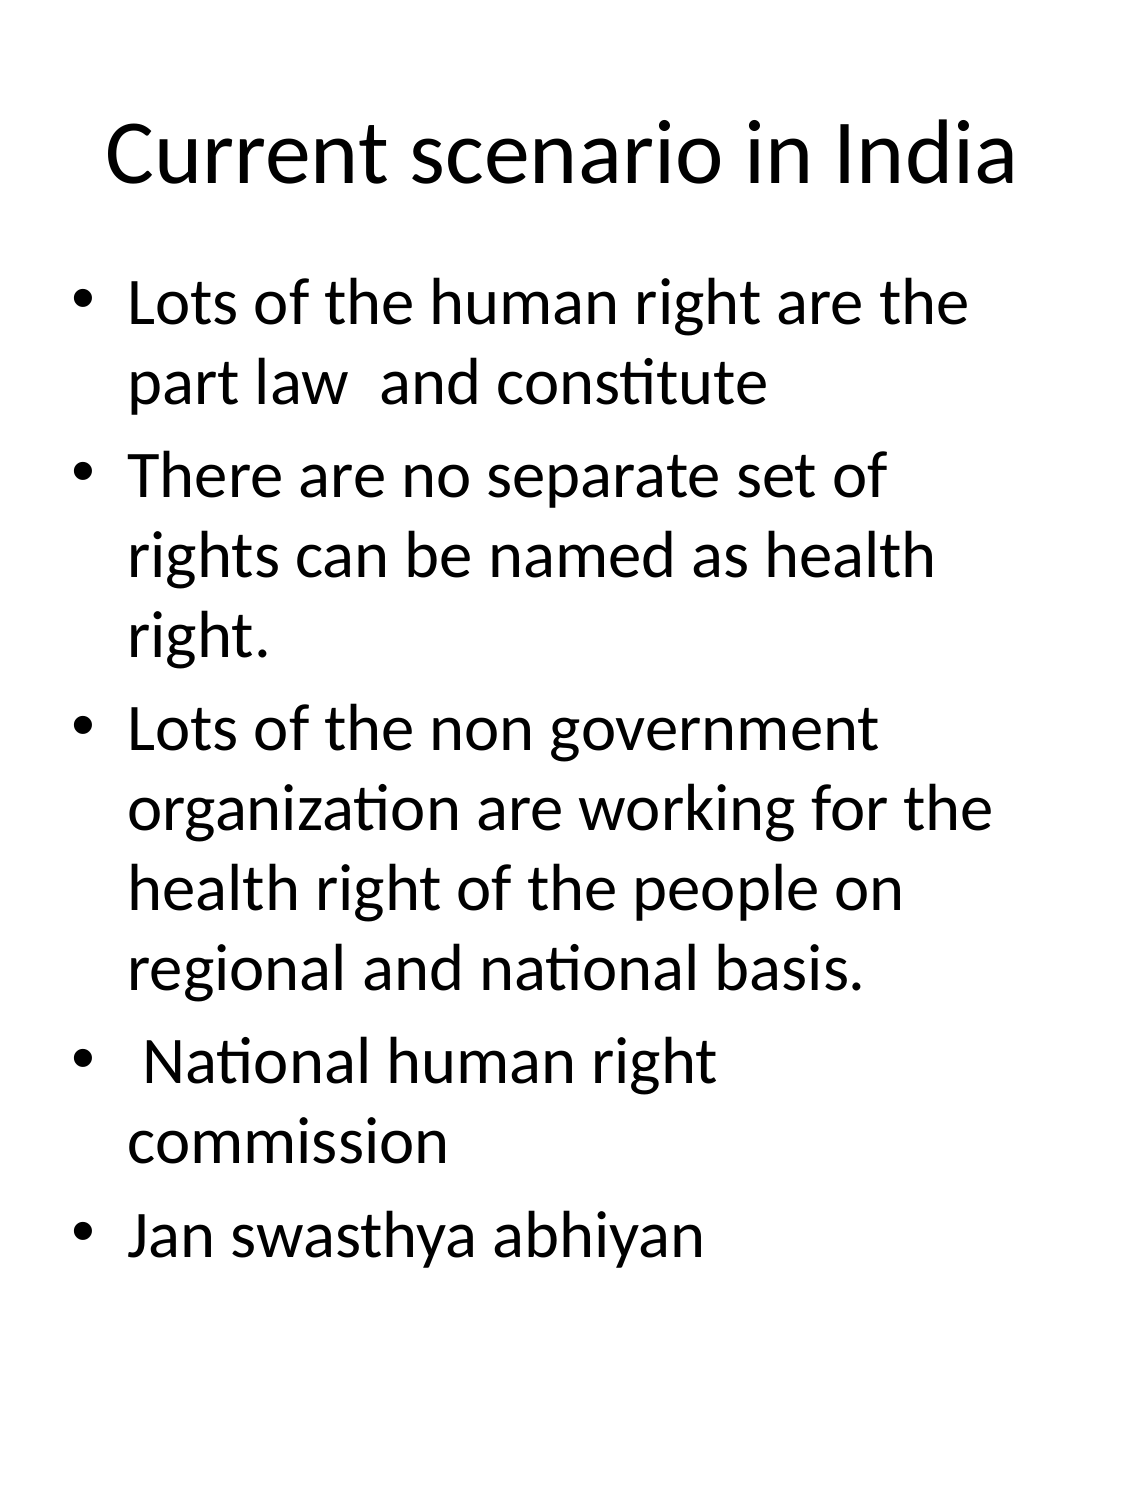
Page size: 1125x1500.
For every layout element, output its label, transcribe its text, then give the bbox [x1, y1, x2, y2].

list Lots of the human right are the part law and constitute There are no separate set of rights can be named as health right. Lots of the non government organization are working for the health right of the people on regional and national basis. National human right commission Jan swasthya abhiyan [56, 249, 1069, 1434]
title Current scenario in India [56, 60, 1069, 234]
